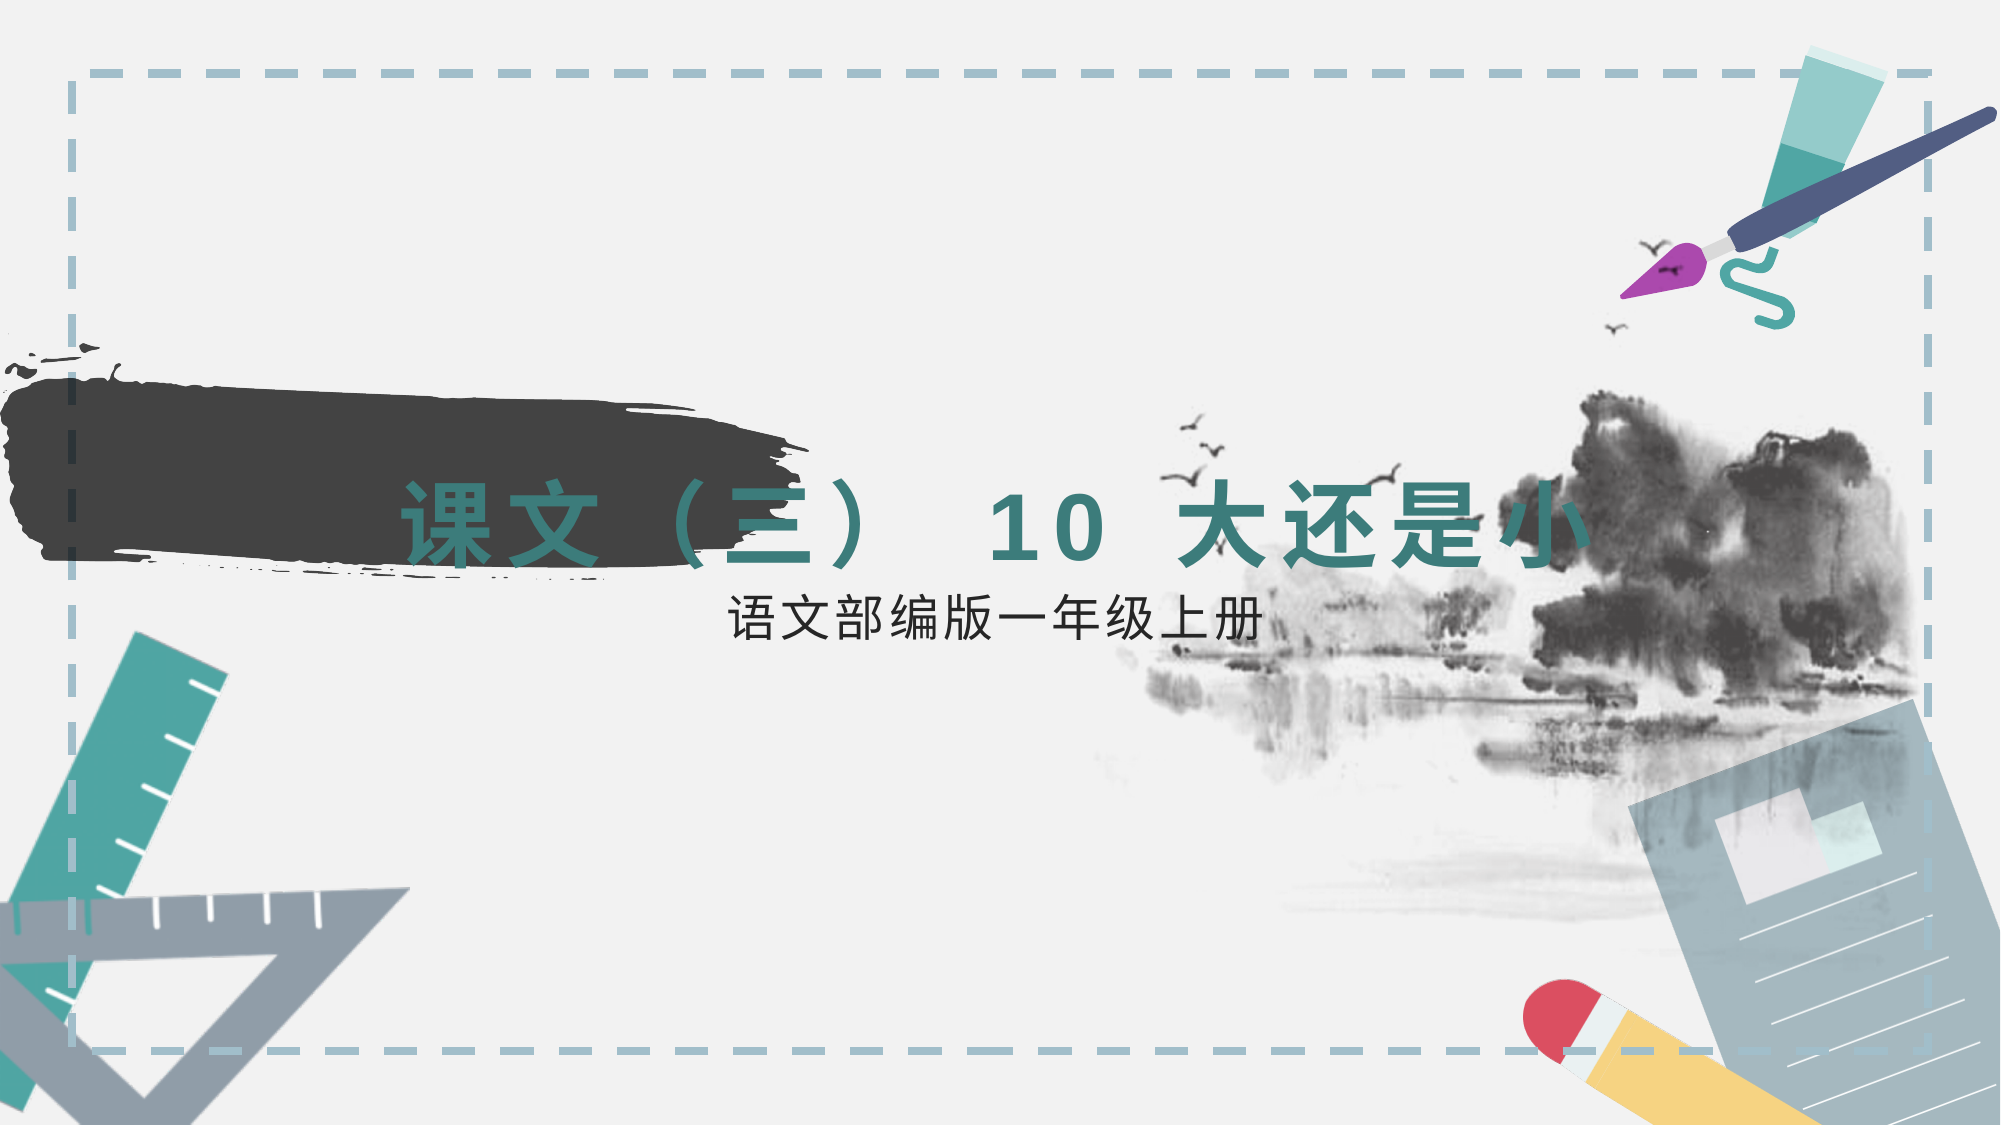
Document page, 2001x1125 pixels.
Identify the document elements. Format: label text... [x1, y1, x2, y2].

picture [0, 333, 809, 580]
text_box 课文（三） 10 大还是小 [809, 351, 1093, 580]
picture [0, 611, 410, 1125]
picture [1093, 235, 2001, 1125]
text_box 语文部编版一年级上册 [375, 586, 1093, 783]
